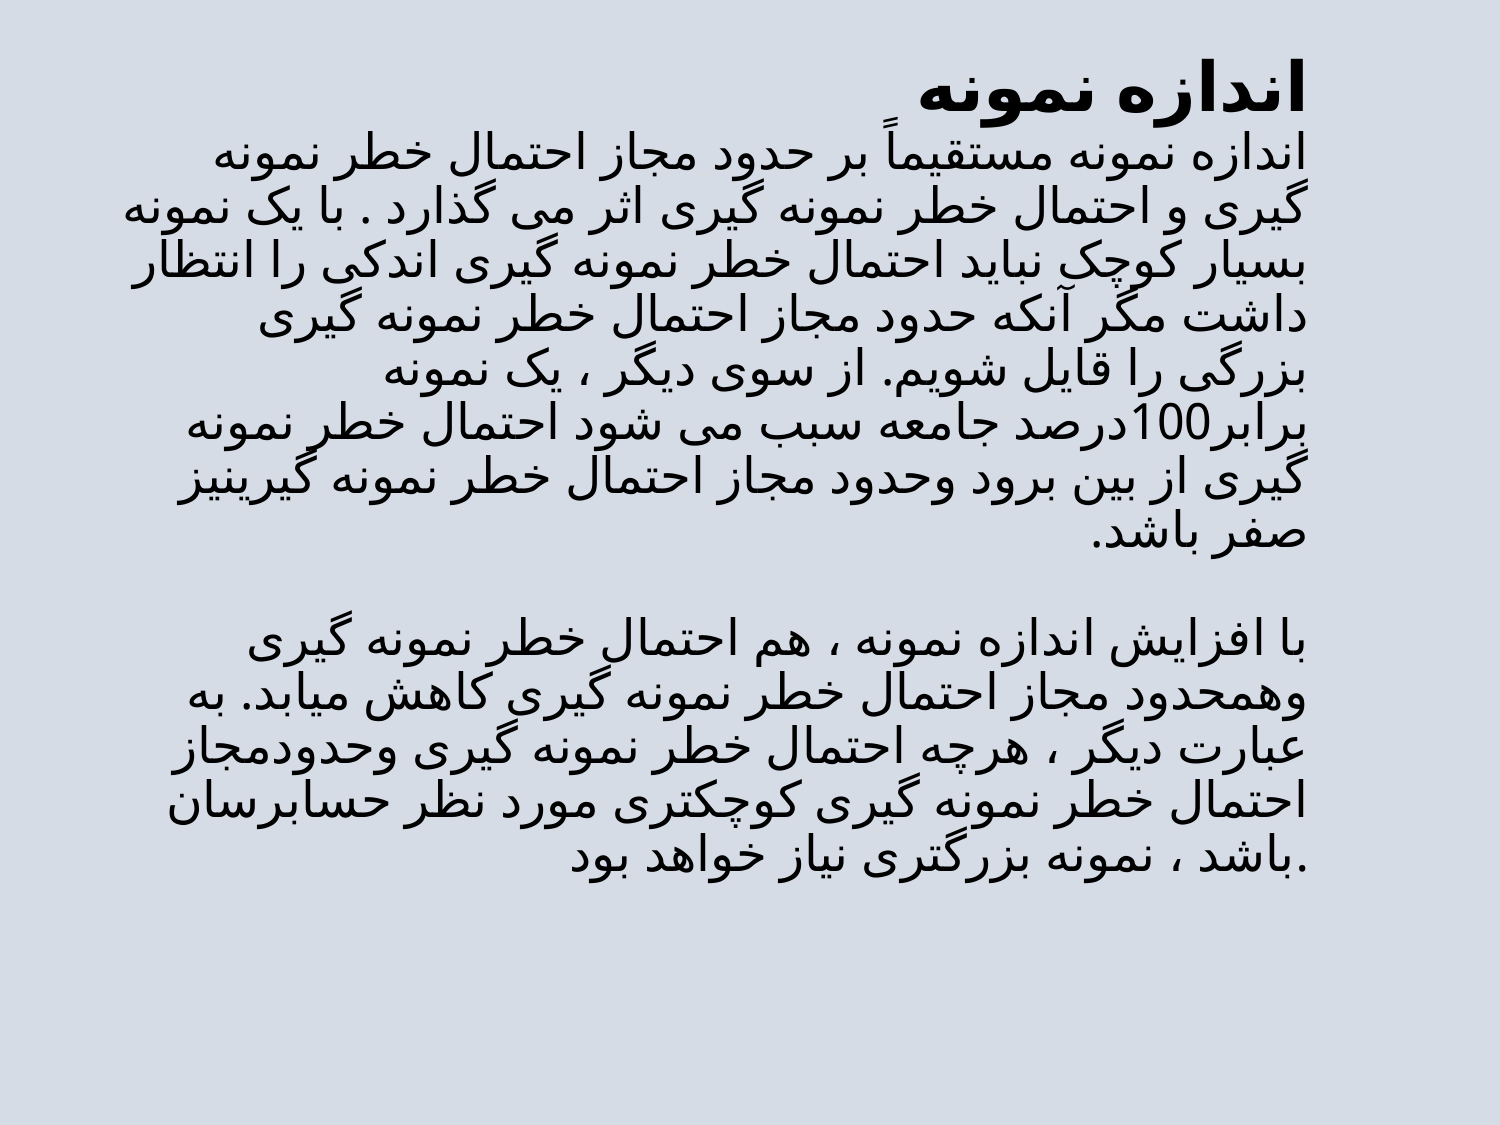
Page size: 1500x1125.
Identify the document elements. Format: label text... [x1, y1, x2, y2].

title اندازه نمونه اندازه نمونه مستقیماً بر حدود مجاز احتمال خطر نمونه گیری و احتمال خطر نمونه گیری اثر می گذارد . با یک نمونه بسیار کوچک نباید احتمال خطر نمونه گیری اندکی را انتظار داشت مگر آنکه حدود مجاز احتمال خطر نمونه گیری بزرگی را قایل شویم. از سوی دیگر ، یک نمونه برابر100درصد جامعه سبب می شود احتمال خطر نمونه گیری از بین برود وحدود مجاز احتمال خطر نمونه گیرینیز صفر باشد. با افزایش اندازه نمونه ، هم احتمال خطر نمونه گیری وهمحدود مجاز احتمال خطر نمونه گیری کاهش میابد. به عبارت دیگر ، هرچه احتمال خطر نمونه گیری وحدودمجاز احتمال خطر نمونه گیری کوچکتری مورد نظر حسابرسان باشد ، نمونه بزرگتری نیاز خواهد بود. [105, 45, 1325, 950]
